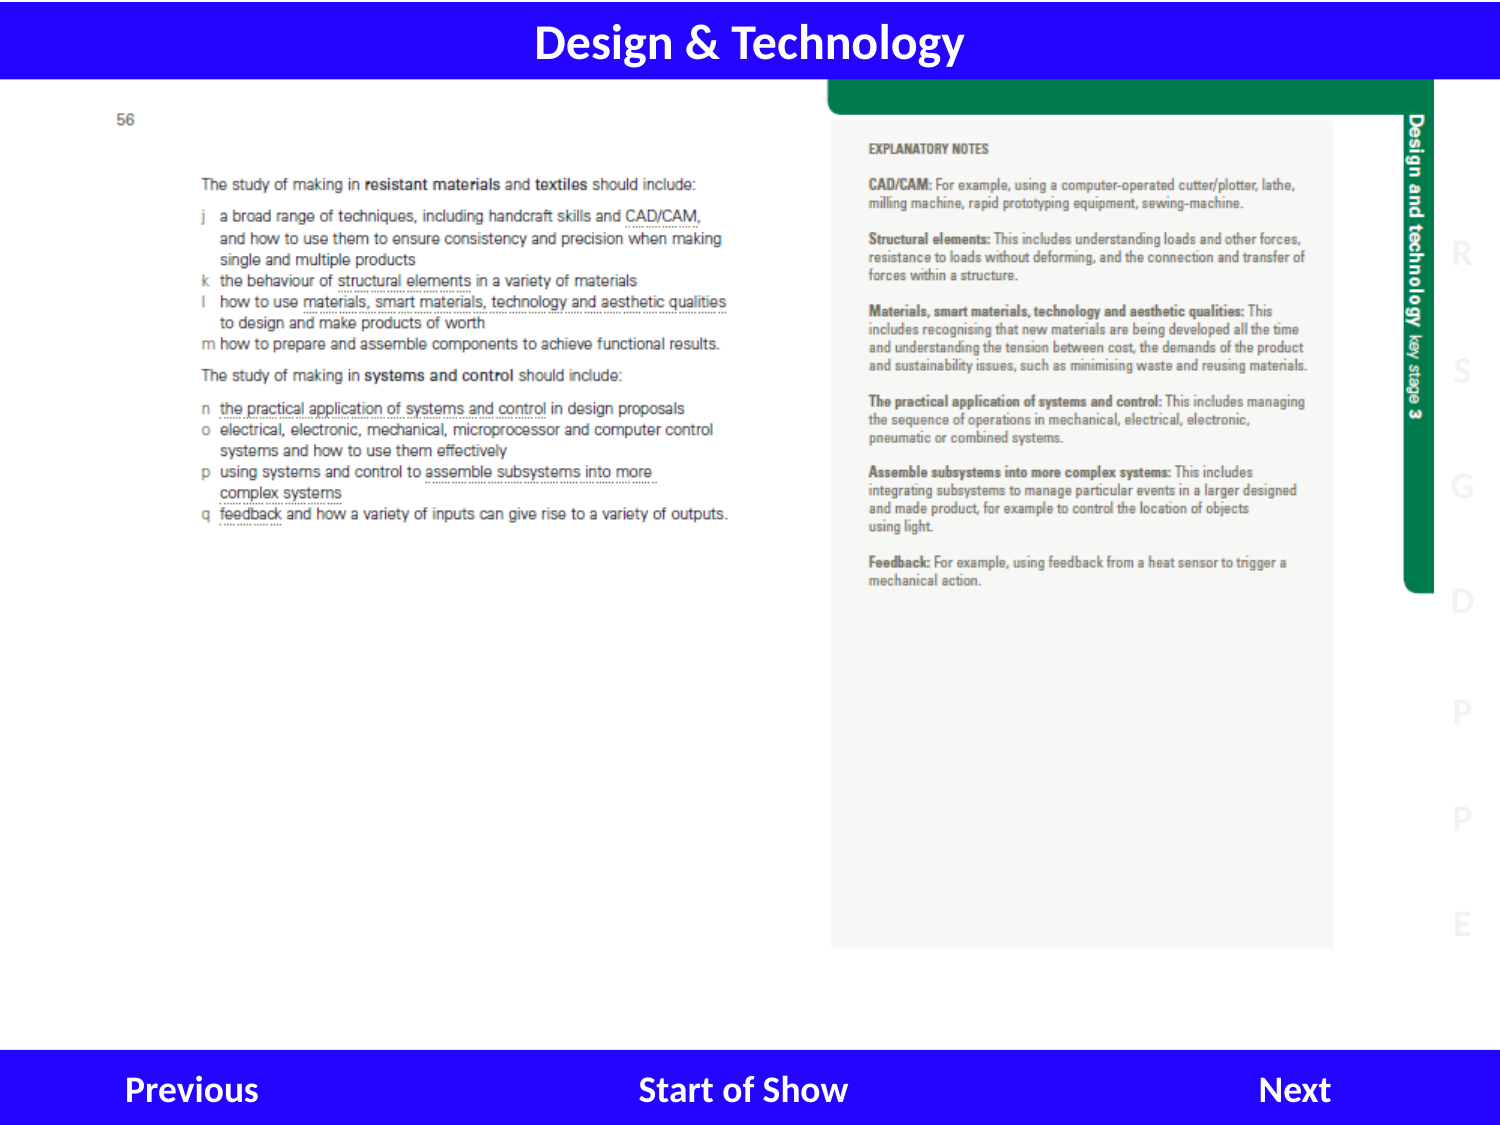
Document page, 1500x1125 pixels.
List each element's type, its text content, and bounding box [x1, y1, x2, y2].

text_box Start of Show [384, 1061, 1103, 1114]
text_box [0, 73, 1500, 81]
text_box Previous [15, 1061, 369, 1114]
text_box Next [1118, 1061, 1472, 1114]
picture [65, 79, 1434, 1043]
text_box Design & Technology [0, 2, 1500, 73]
text_box [0, 1048, 1500, 1125]
